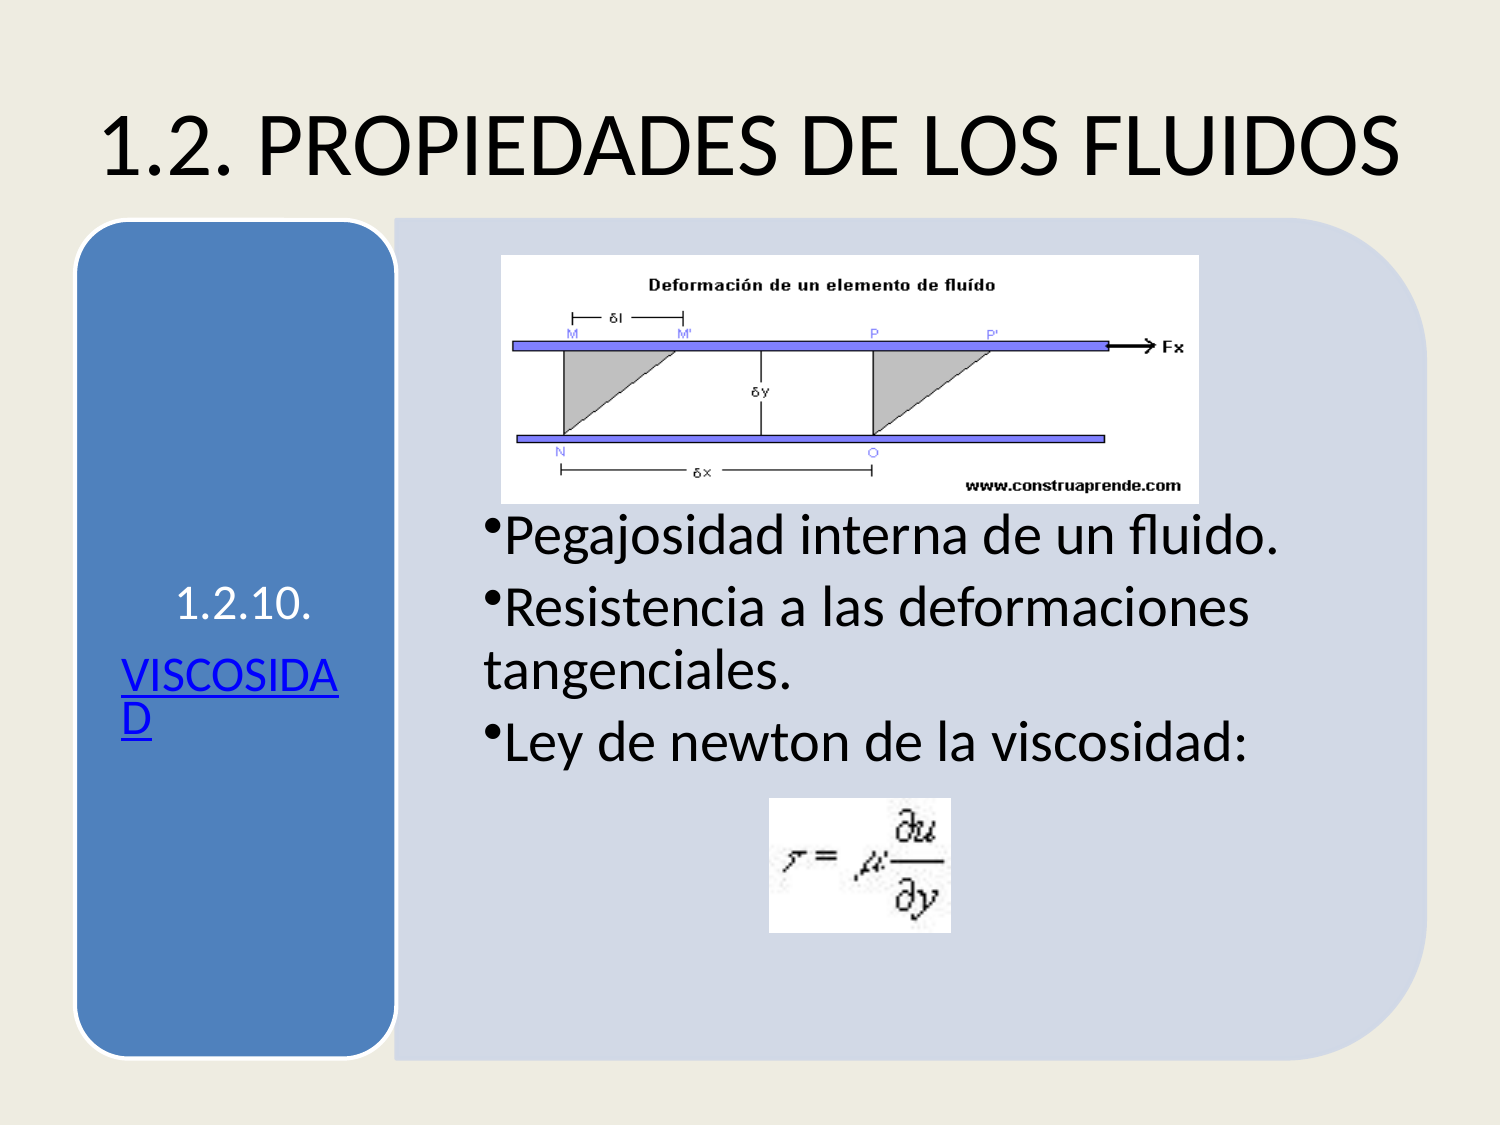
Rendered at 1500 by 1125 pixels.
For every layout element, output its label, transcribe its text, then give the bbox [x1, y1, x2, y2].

title 1.2. PROPIEDADES DE LOS FLUIDOS [75, 45, 1425, 219]
picture [501, 255, 1200, 504]
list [74, 219, 1426, 1059]
picture [769, 798, 951, 933]
